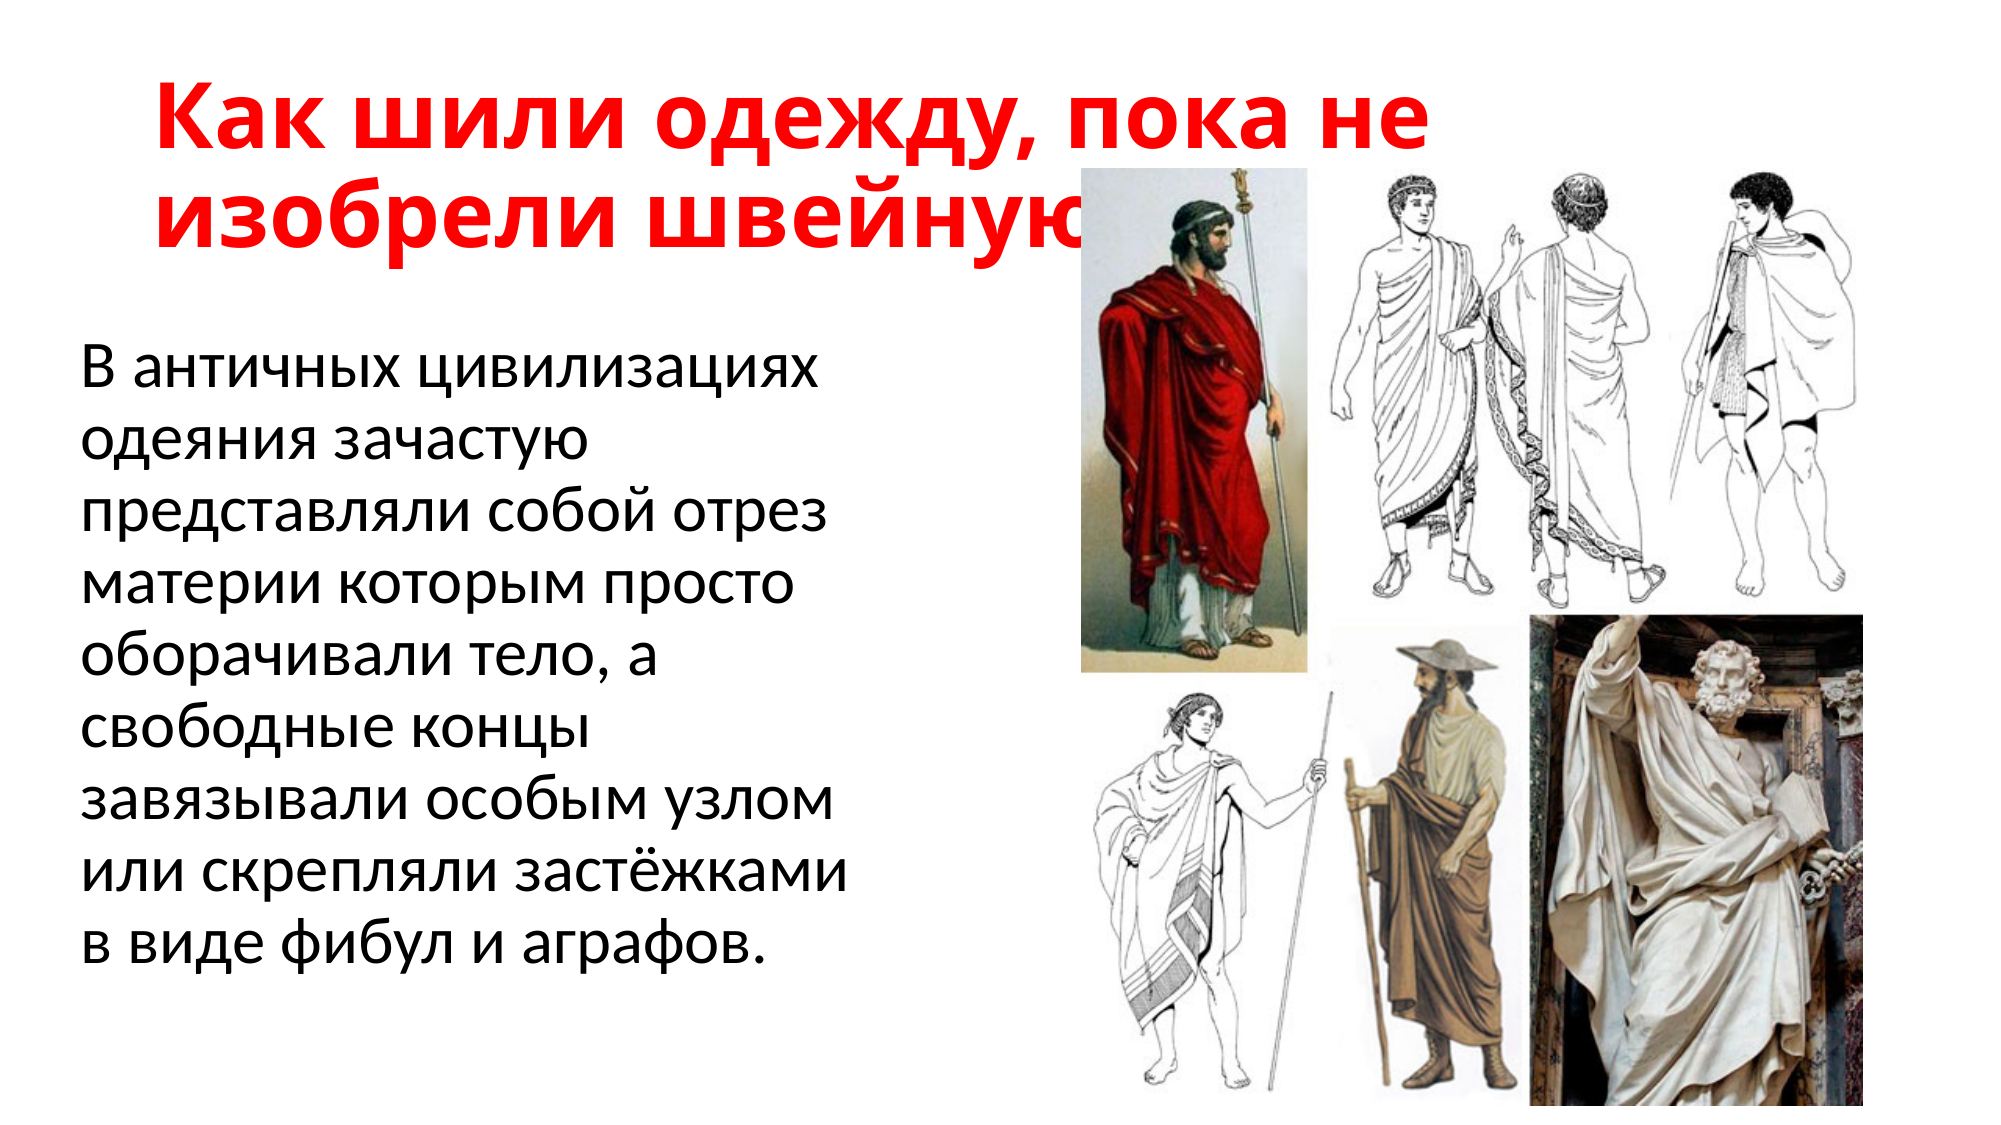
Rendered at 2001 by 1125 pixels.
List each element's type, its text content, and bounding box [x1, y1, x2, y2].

title Как шили одежду, пока не изобрели швейную машину. [137, 59, 1863, 278]
picture [1081, 168, 1863, 1107]
list В античных цивилизациях одеяния зачастую представляли собой отрез материи которым просто оборачивали тело, а свободные концы завязывали особым узлом или скрепляли застёжками в виде фибул и аграфов. [65, 322, 887, 1037]
